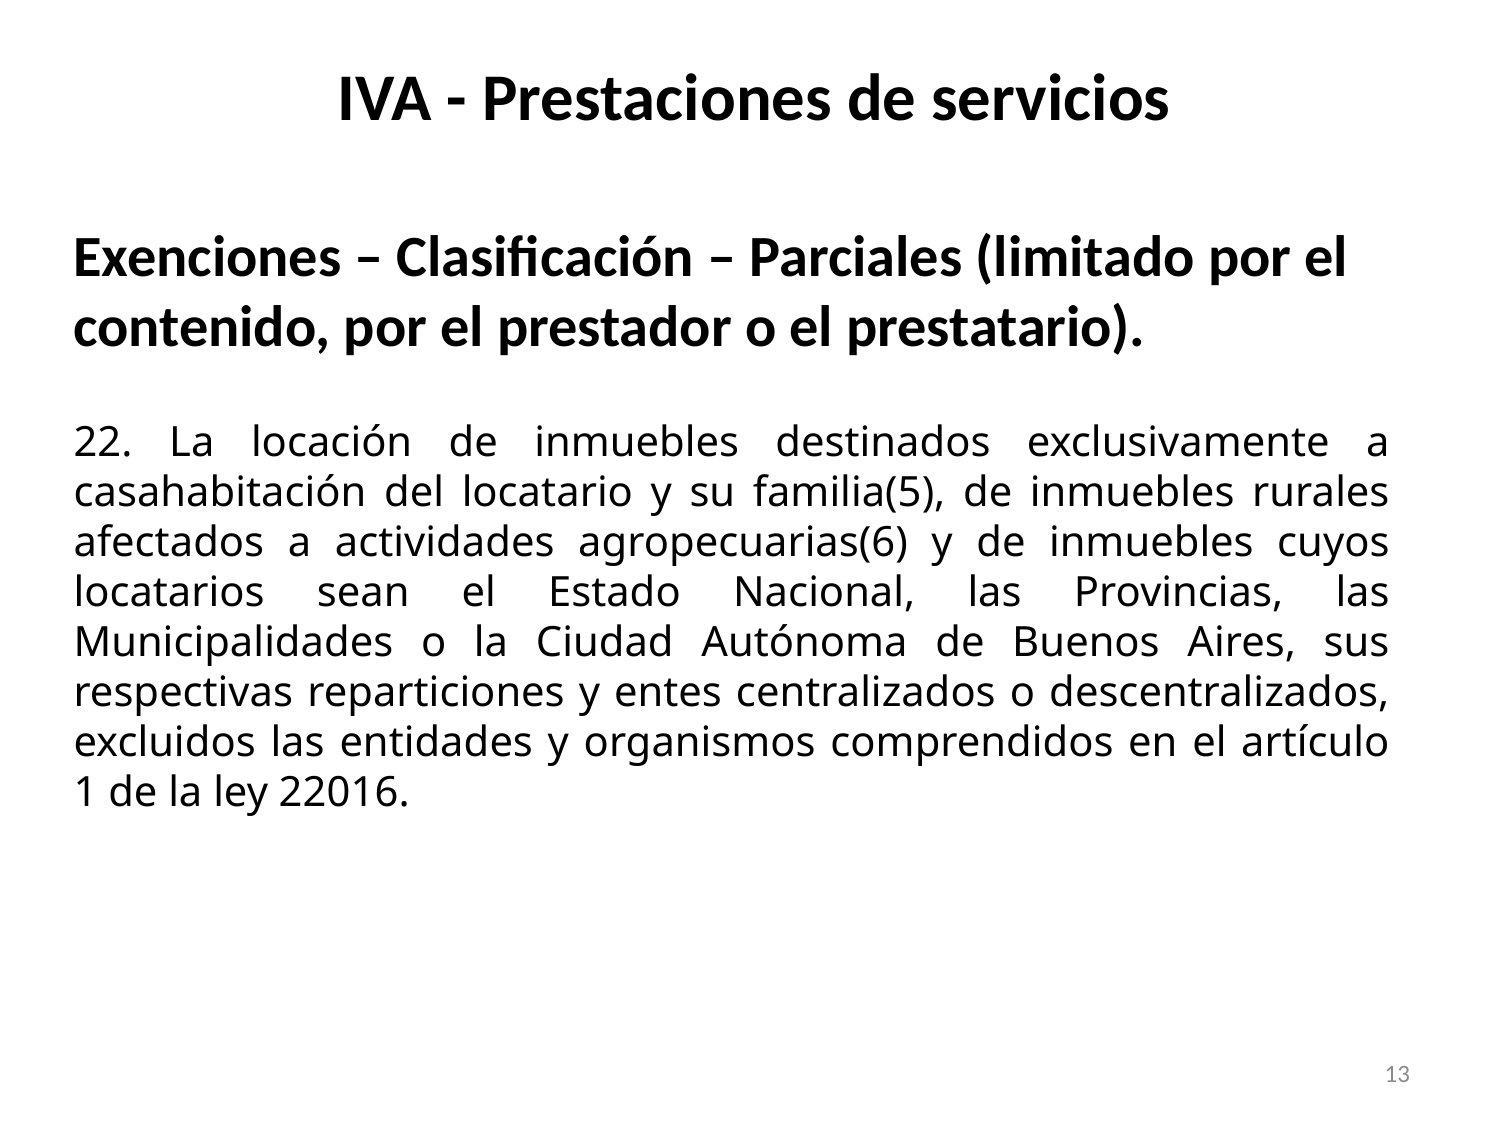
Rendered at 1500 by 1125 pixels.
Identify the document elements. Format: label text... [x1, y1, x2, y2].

title IVA - Prestaciones de servicios [117, 0, 1393, 188]
slide_number 13 [1074, 1042, 1425, 1103]
list Exenciones – Clasificación – Parciales (limitado por el contenido, por el prestador o el prestatario). 22. La locación de inmuebles destinados exclusivamente a casahabitación del locatario y su familia(5), de inmuebles rurales afectados a actividades agropecuarias(6) y de inmuebles cuyos locatarios sean el Estado Nacional, las Provincias, las Municipalidades o la Ciudad Autónoma de Buenos Aires, sus respectivas reparticiones y entes centralizados o descentralizados, excluidos las entidades y organismos comprendidos en el artículo 1 de la ley 22016. [58, 210, 1406, 979]
